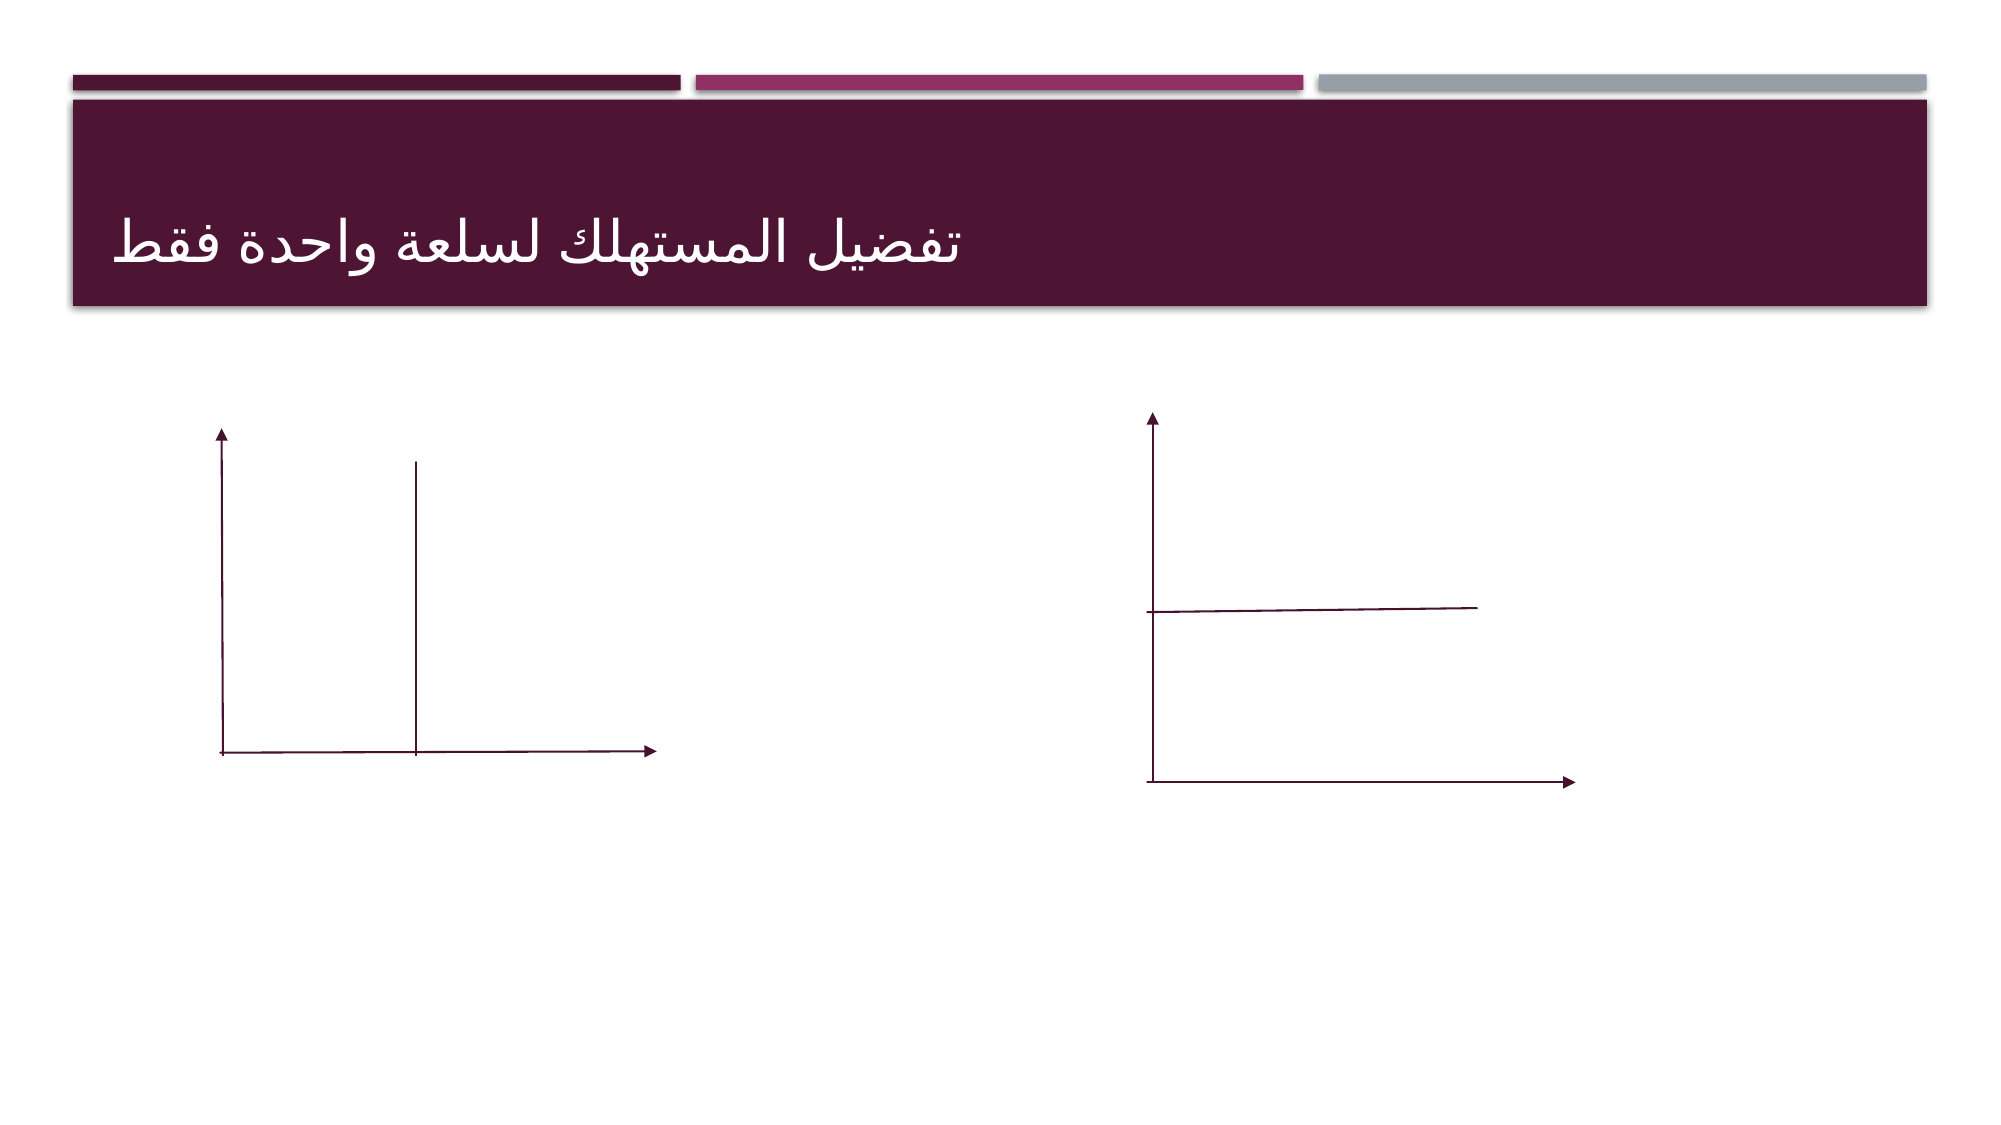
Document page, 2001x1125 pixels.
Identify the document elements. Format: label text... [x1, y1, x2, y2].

title تفضيل المستهلك لسلعة واحدة فقط [95, 119, 1905, 282]
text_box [1146, 607, 1478, 613]
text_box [219, 750, 409, 754]
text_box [422, 750, 658, 754]
